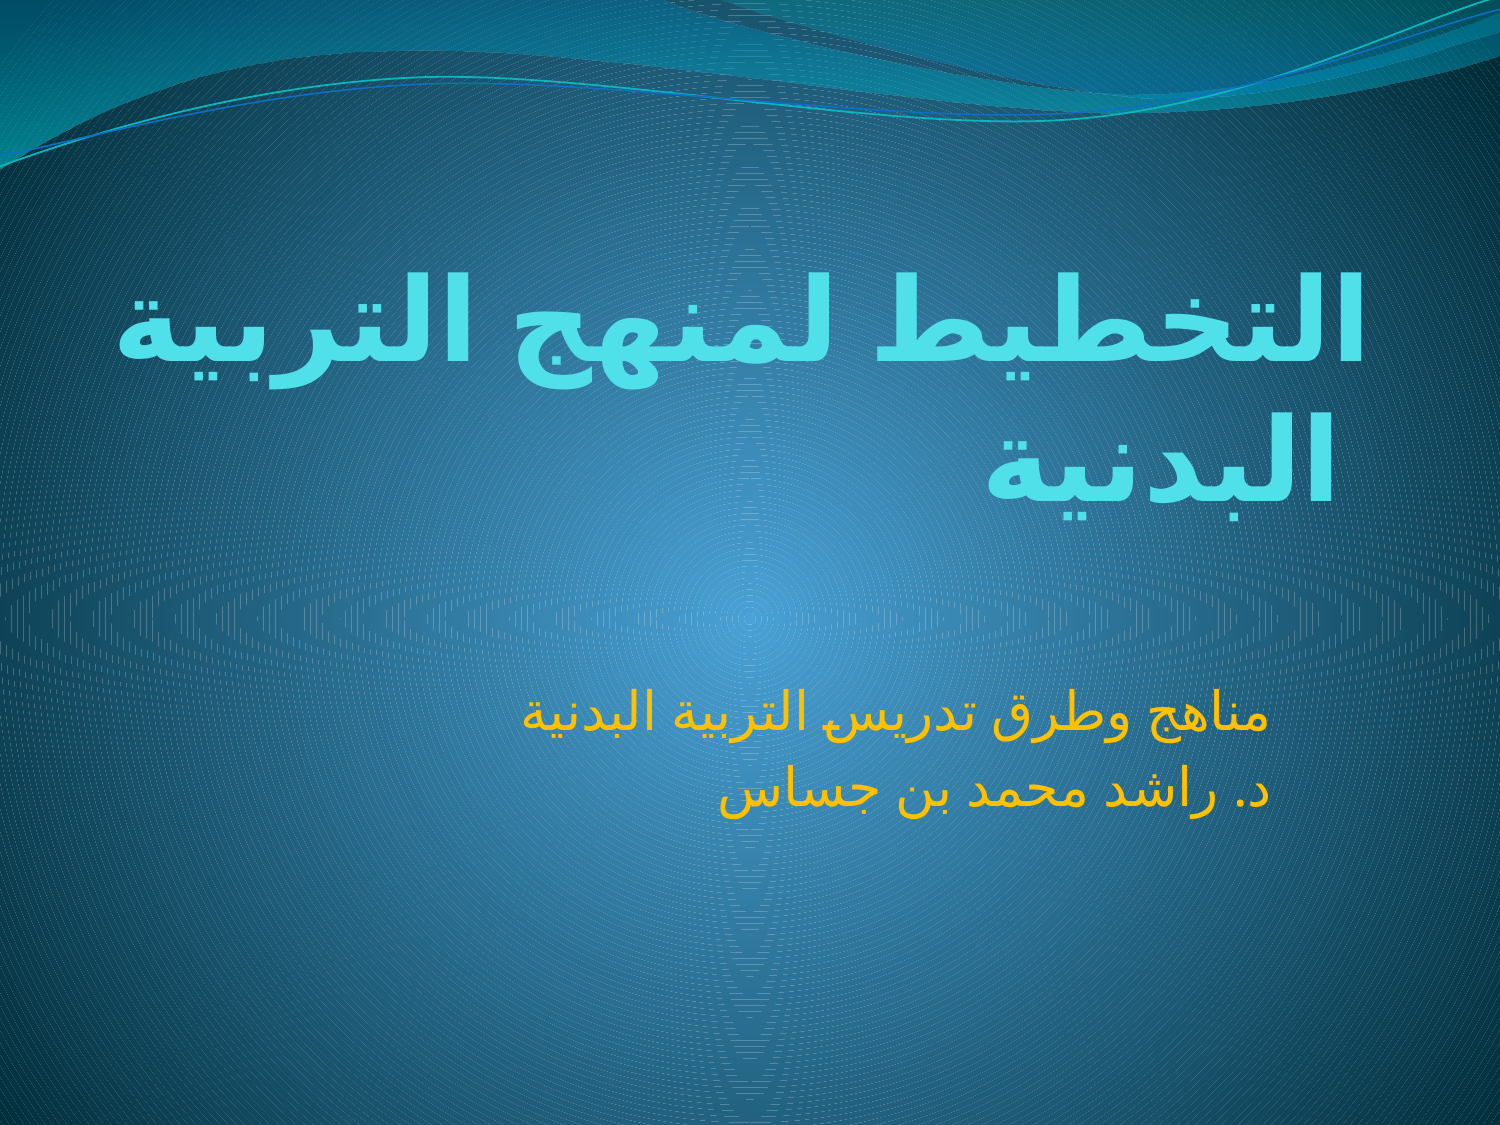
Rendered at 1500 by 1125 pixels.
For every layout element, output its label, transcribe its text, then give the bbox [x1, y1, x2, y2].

subtitle مناهج وطرق تدريس التربية البدنية د. راشد محمد بن جساس [225, 668, 1275, 925]
title التخطيط لمنهج التربية البدنية [87, 224, 1376, 525]
